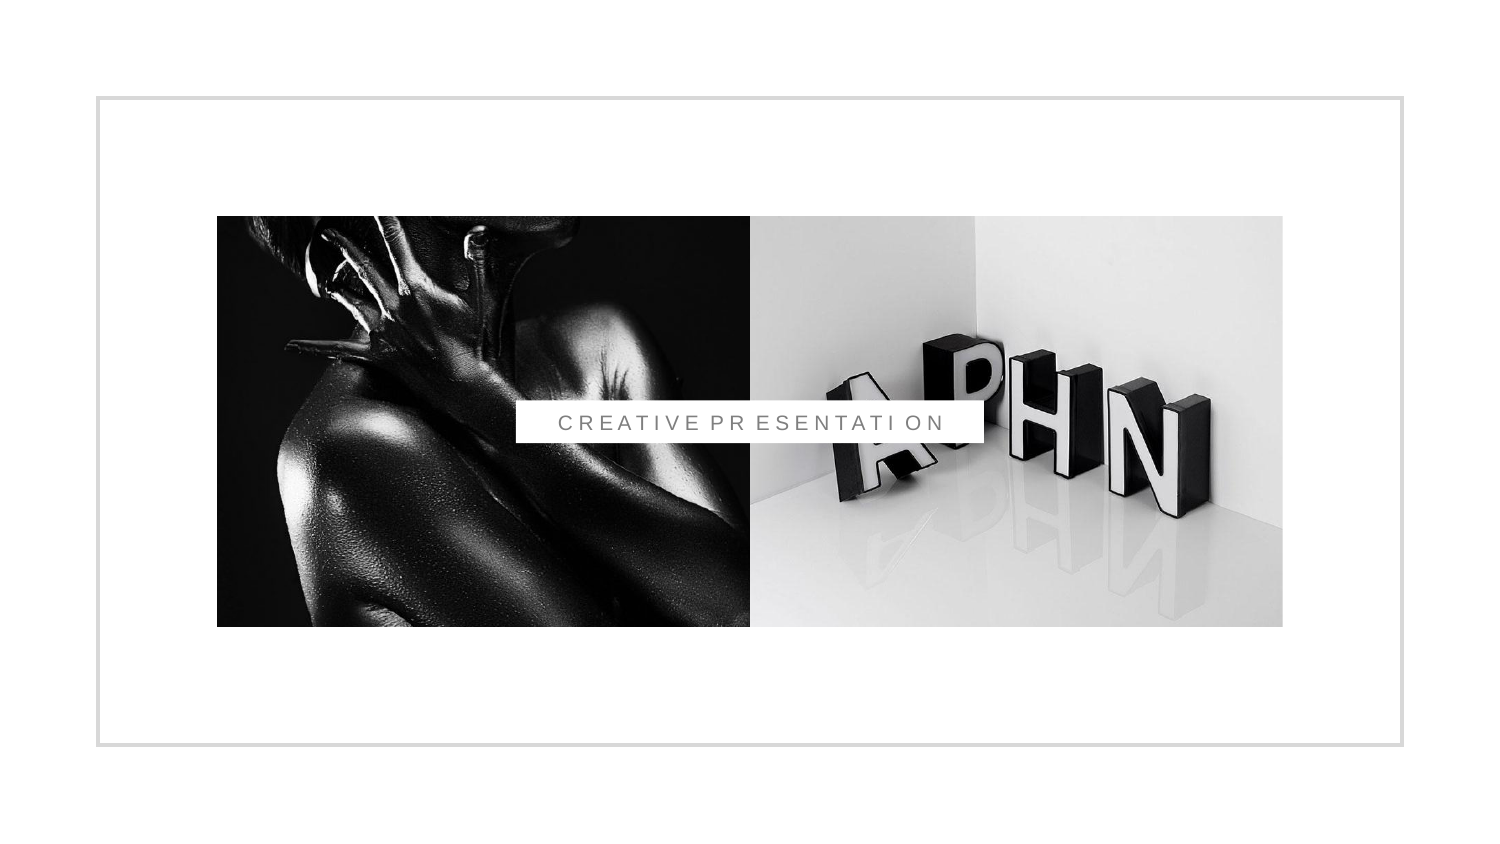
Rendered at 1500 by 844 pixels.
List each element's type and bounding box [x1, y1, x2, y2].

picture [216, 216, 1283, 628]
text_box [98, 98, 1402, 746]
text_box [515, 400, 985, 444]
